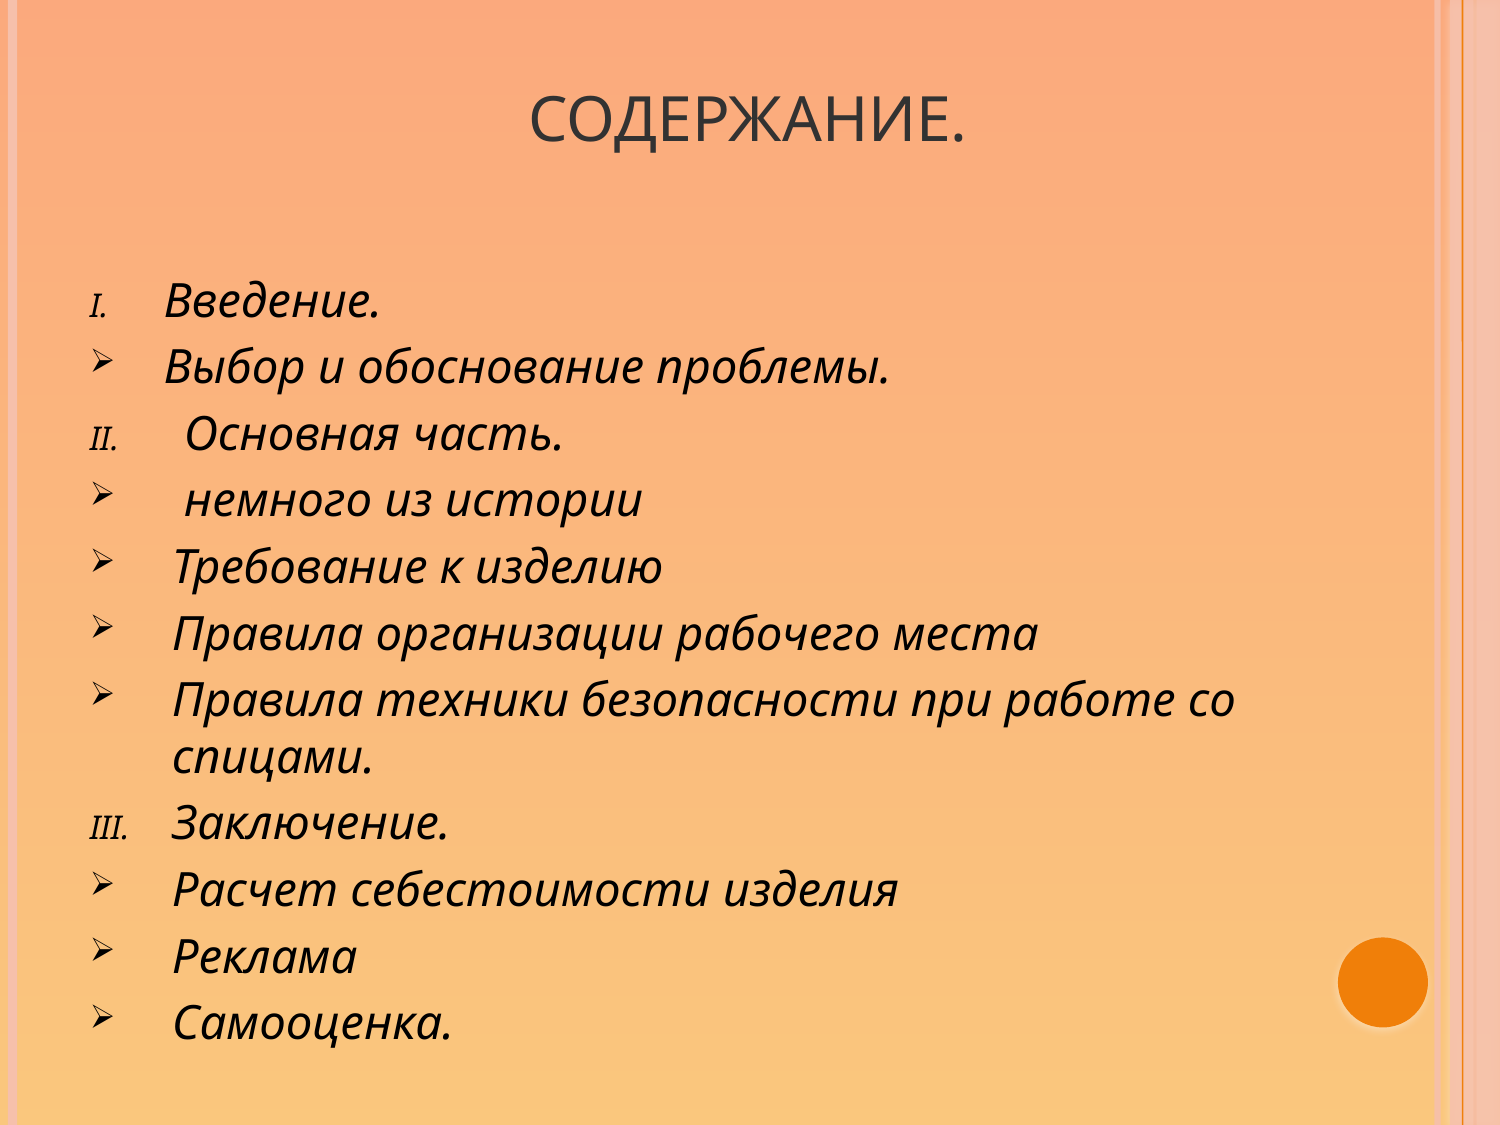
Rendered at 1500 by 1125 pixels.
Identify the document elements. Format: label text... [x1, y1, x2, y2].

list Введение. Выбор и обоснование проблемы. Основная часть. немного из истории Требование к изделию Правила организации рабочего места Правила техники безопасности при работе со спицами. Заключение. Расчет себестоимости изделия Реклама Самооценка. [75, 262, 1300, 1062]
title Содержание. [135, 30, 1361, 161]
